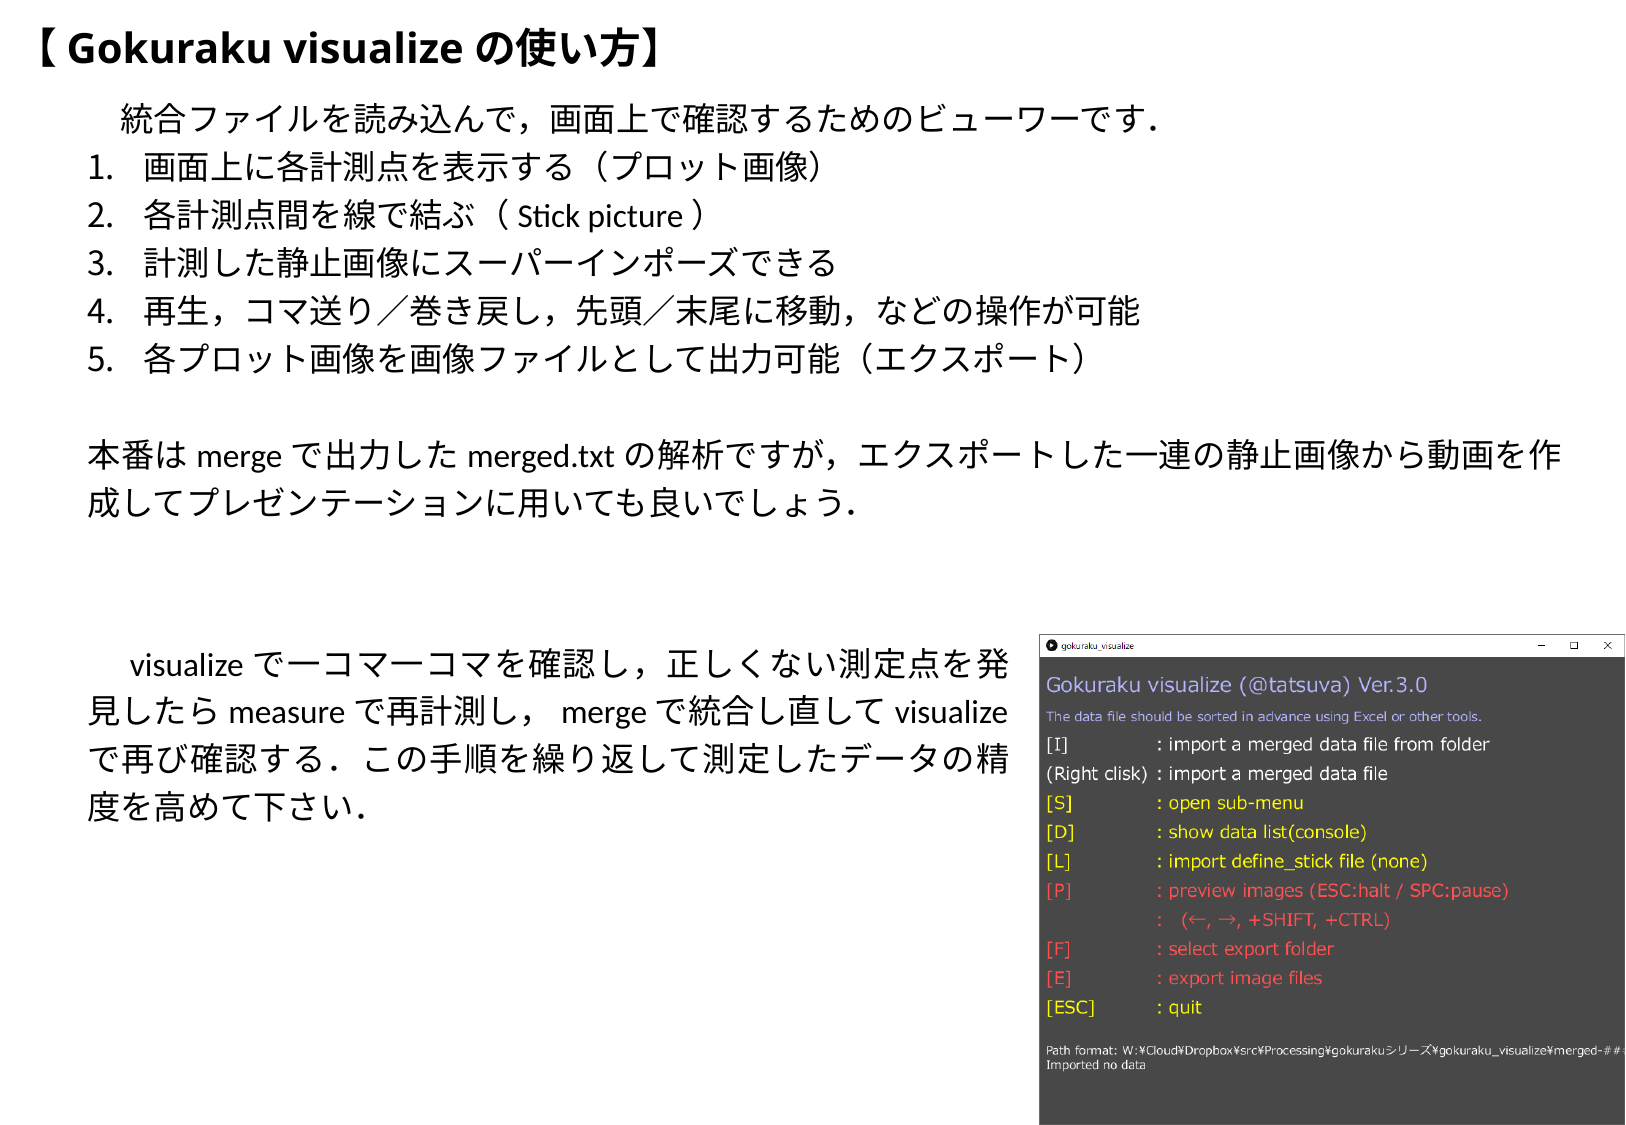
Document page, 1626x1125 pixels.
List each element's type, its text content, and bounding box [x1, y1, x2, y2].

title 【Gokuraku visualizeの使い方】 [0, 0, 1625, 101]
text_box visualizeで一コマ一コマを確認し，正しくない測定点を発見したらmeasureで再計測し，mergeで統合し直してvisualizeで再び確認する．この手順を繰り返して測定したデータの精度を高めて下さい． [72, 627, 1025, 834]
picture [1039, 634, 1625, 1125]
text_box 統合ファイルを読み込んで，画面上で確認するためのビューワーです． 画面上に各計測点を表示する（プロット画像） 各計測点間を線で結ぶ（Stick picture） 計測した静止画像にスーパーインポーズできる 再生，コマ送り／巻き戻し，先頭／末尾に移動，などの操作が可能 各プロット画像を画像ファイルとして出力可能（エクスポート） 本番はmergeで出力したmerged.txtの解析ですが，エクスポートした一連の静止画像から動画を作成してプレゼンテーションに用いても良いでしょう． [72, 83, 1578, 529]
